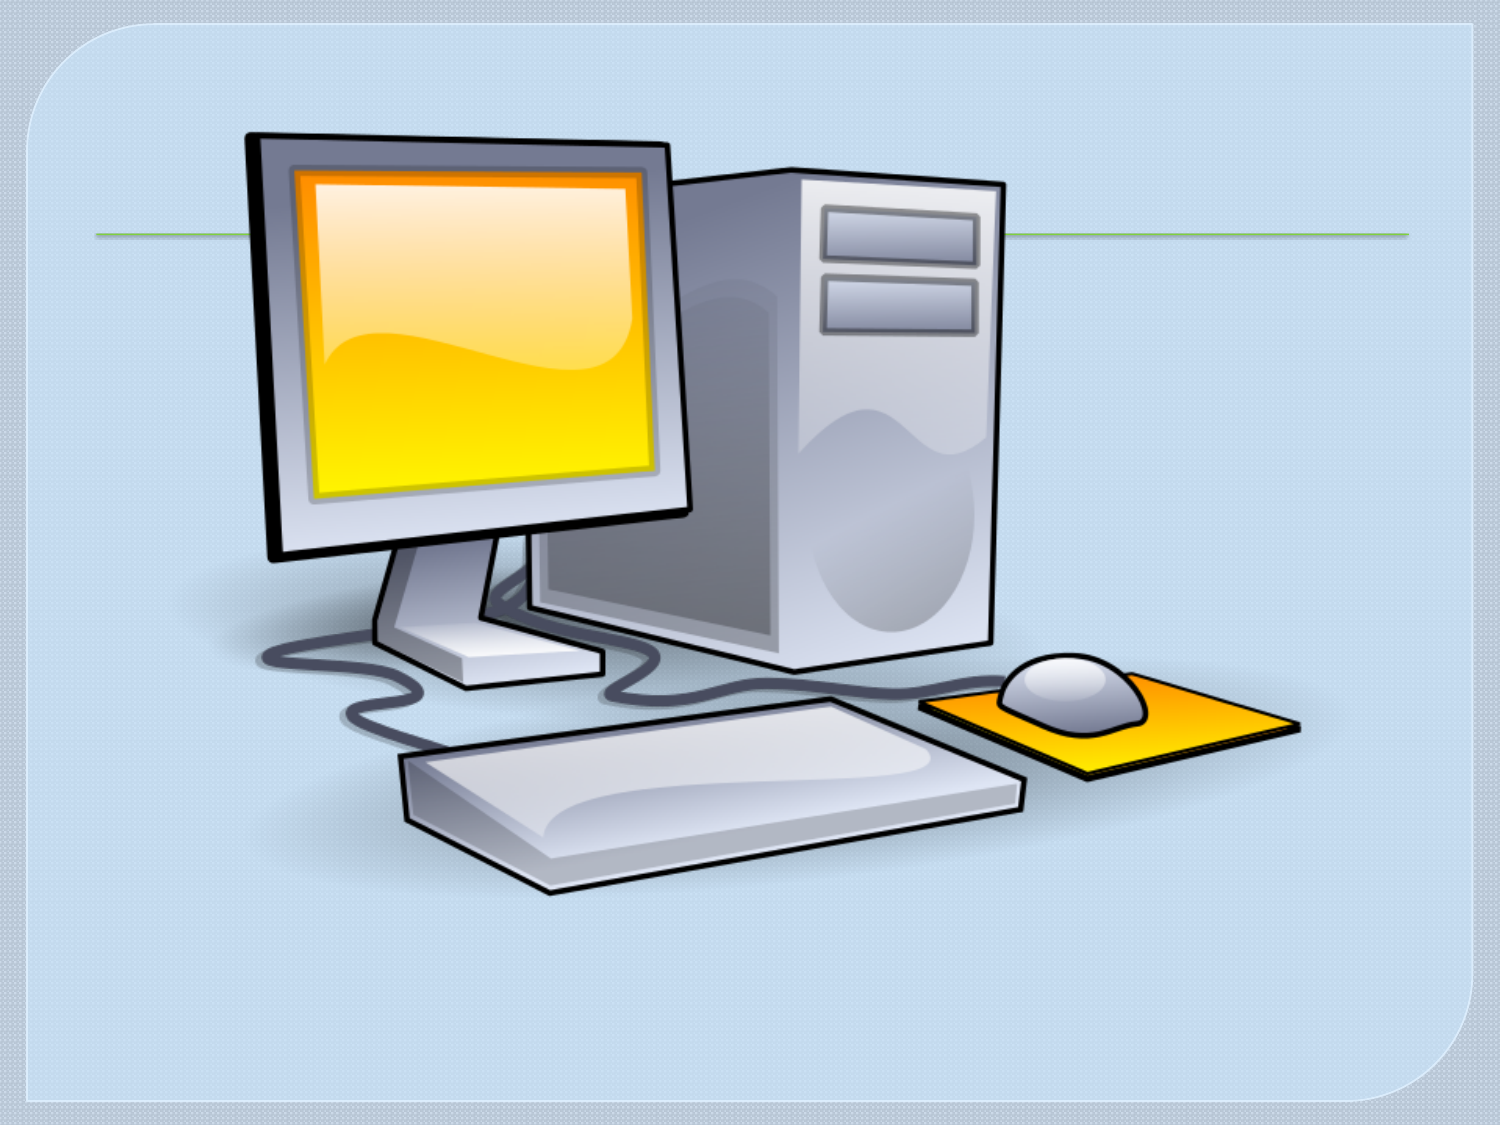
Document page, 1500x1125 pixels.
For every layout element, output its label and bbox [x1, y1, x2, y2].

picture [135, 101, 1386, 935]
